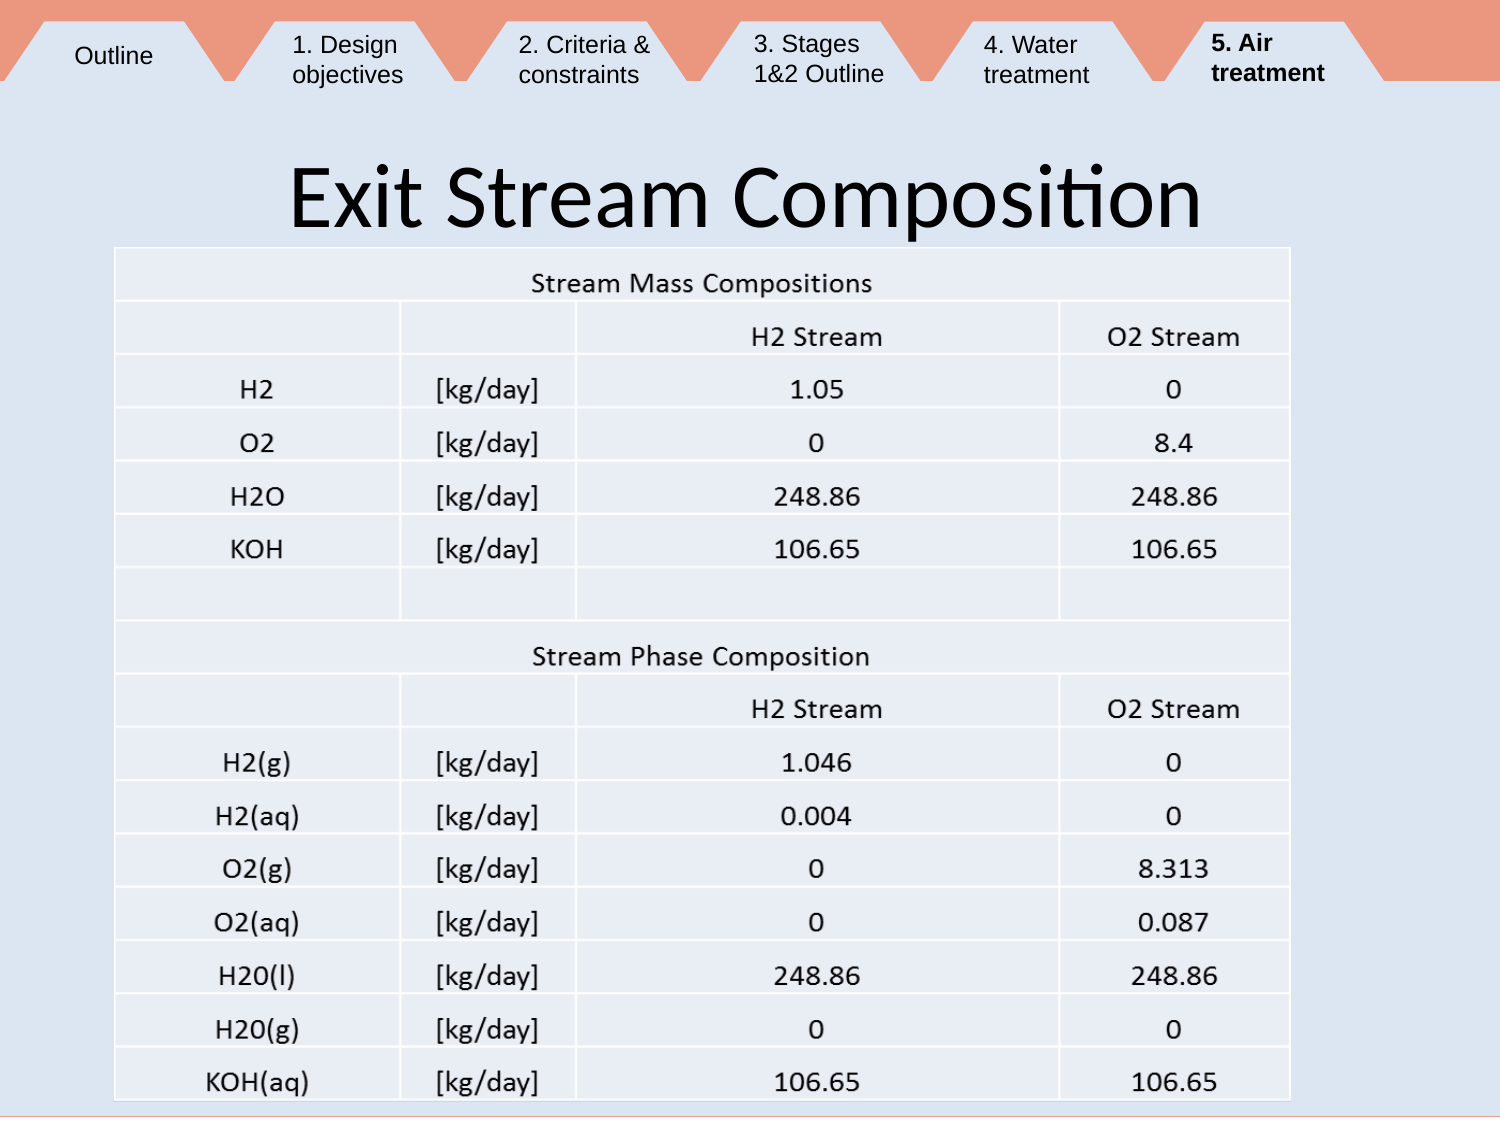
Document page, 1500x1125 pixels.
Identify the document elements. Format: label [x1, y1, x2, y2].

picture [0, 0, 1500, 1117]
list [113, 247, 1292, 1118]
